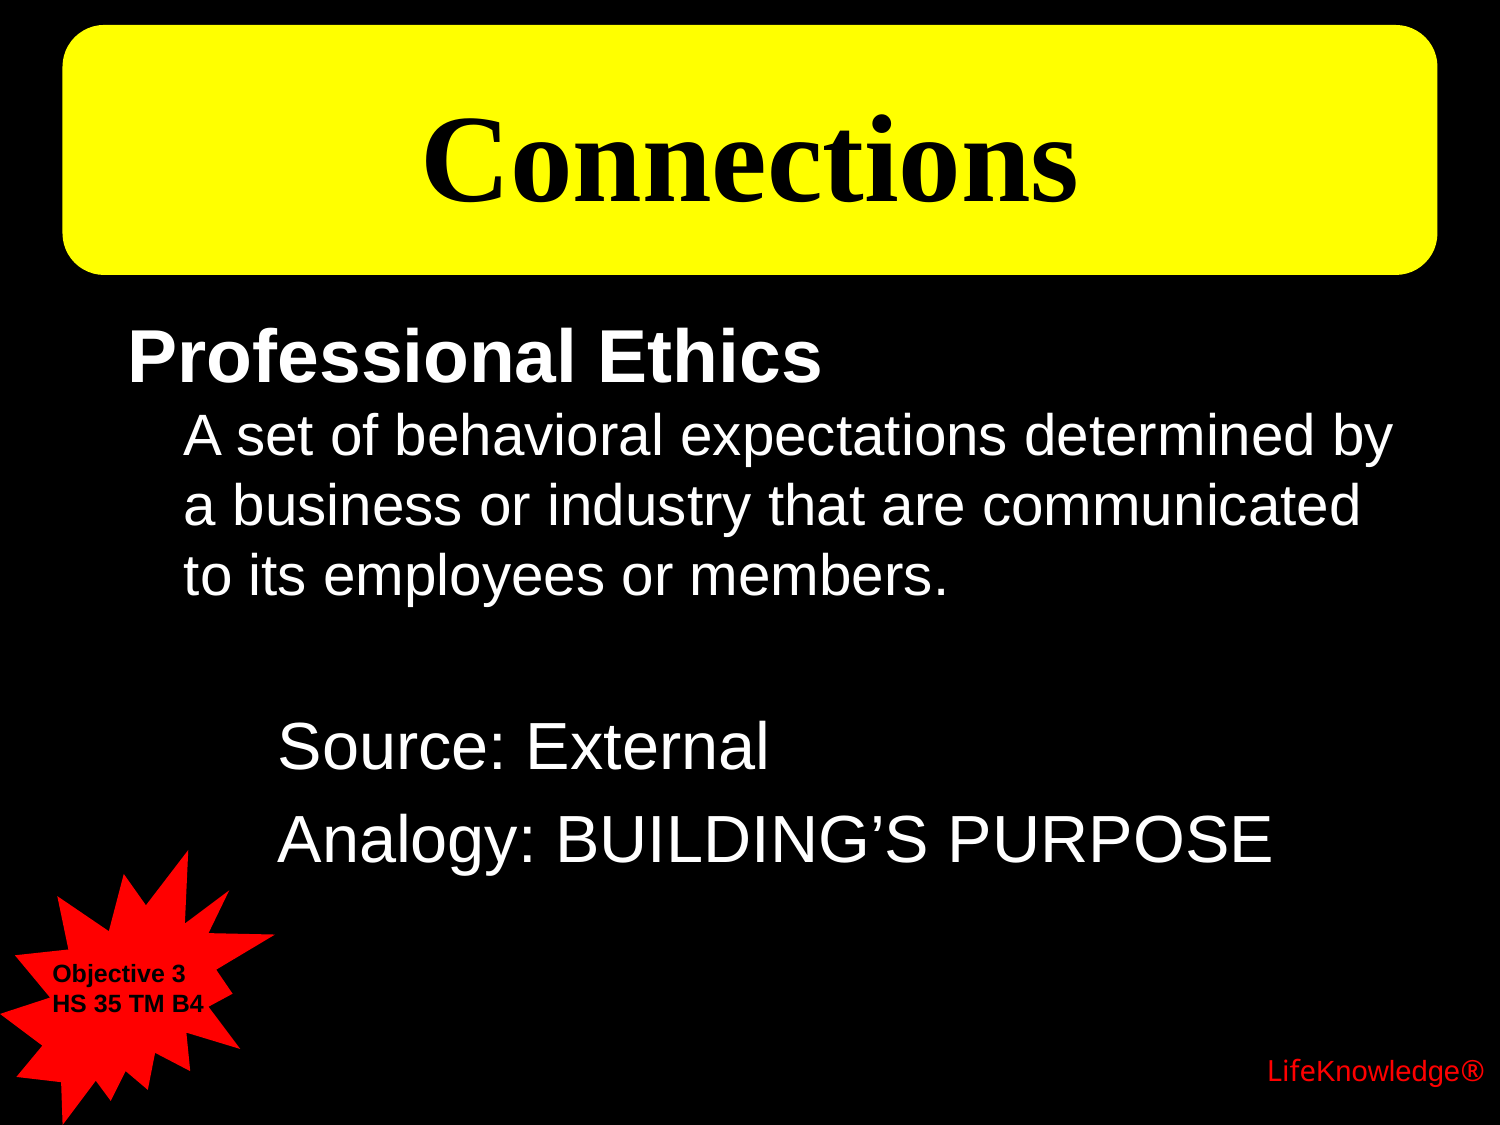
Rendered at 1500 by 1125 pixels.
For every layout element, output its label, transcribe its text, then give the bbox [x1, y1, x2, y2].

title Connections [124, 62, 1376, 235]
list Professional Ethics A set of behavioral expectations determined by a business or industry that are communicated to its employees or members. Source: External Analogy: BUILDING’S PURPOSE [112, 299, 1426, 1038]
text_box Objective 3 HS 35 TM B4 [37, 949, 219, 1025]
footer LifeKnowledge® [0, 1049, 1500, 1125]
